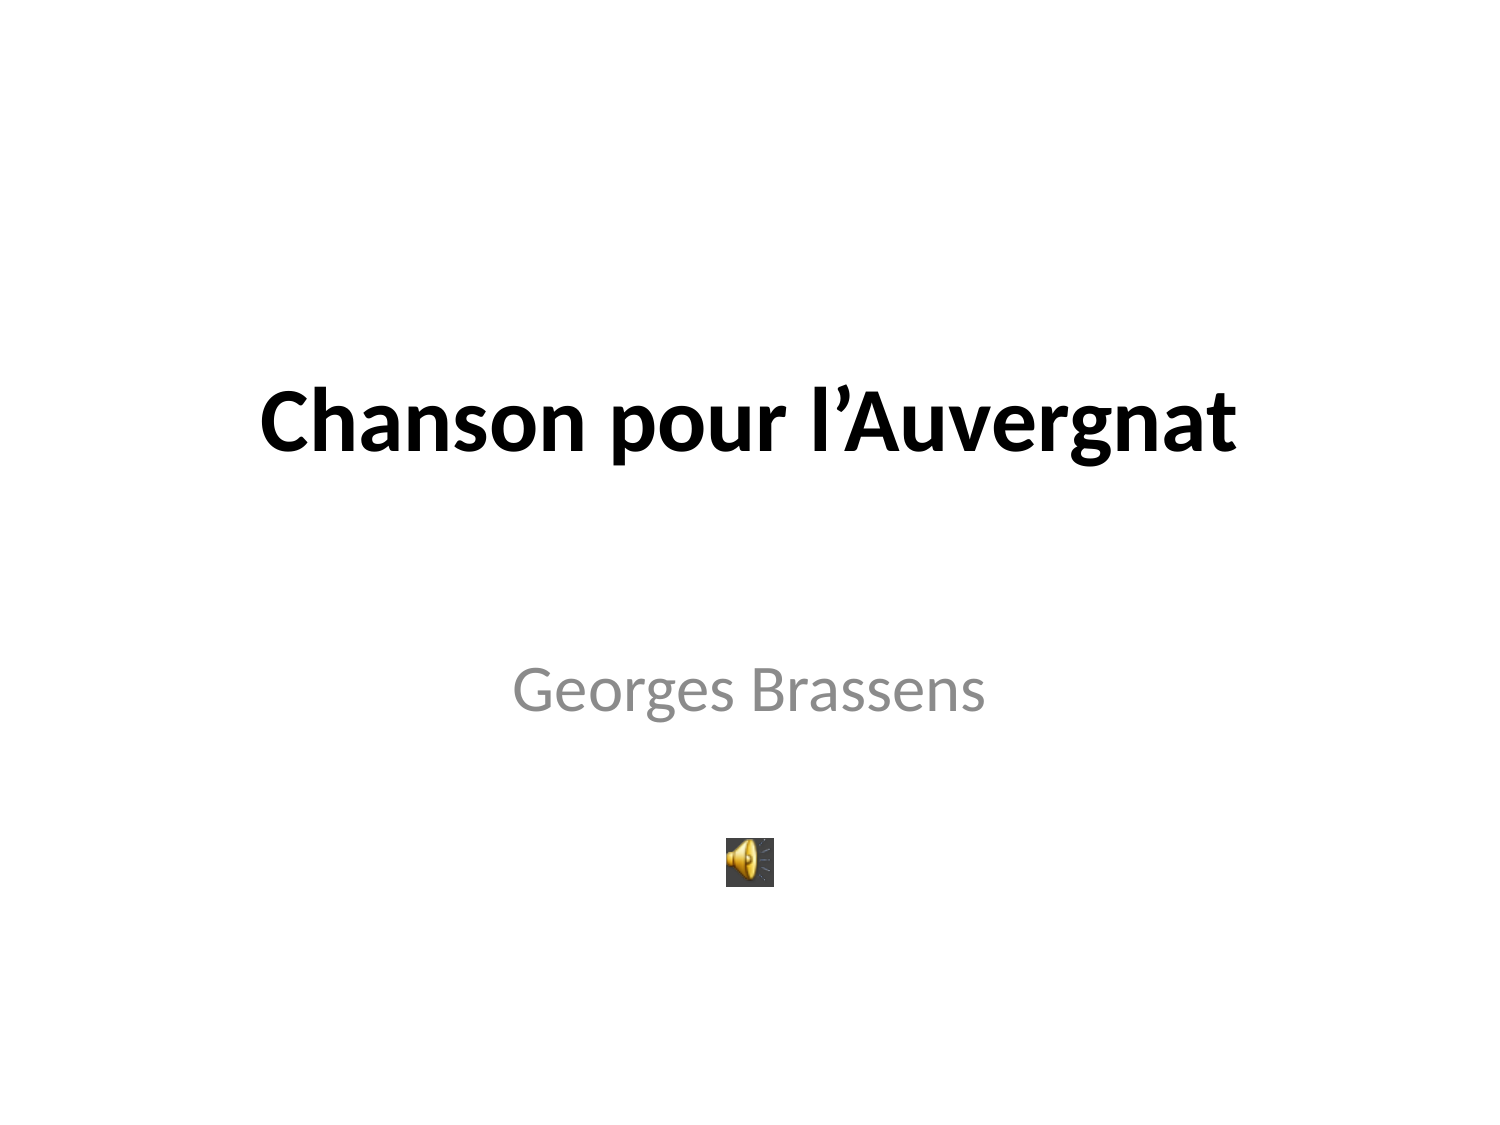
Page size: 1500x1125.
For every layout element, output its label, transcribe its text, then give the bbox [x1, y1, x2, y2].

subtitle Georges Brassens [225, 637, 1275, 925]
picture [724, 837, 776, 888]
title Chanson pour l’Auvergnat [112, 349, 1388, 591]
